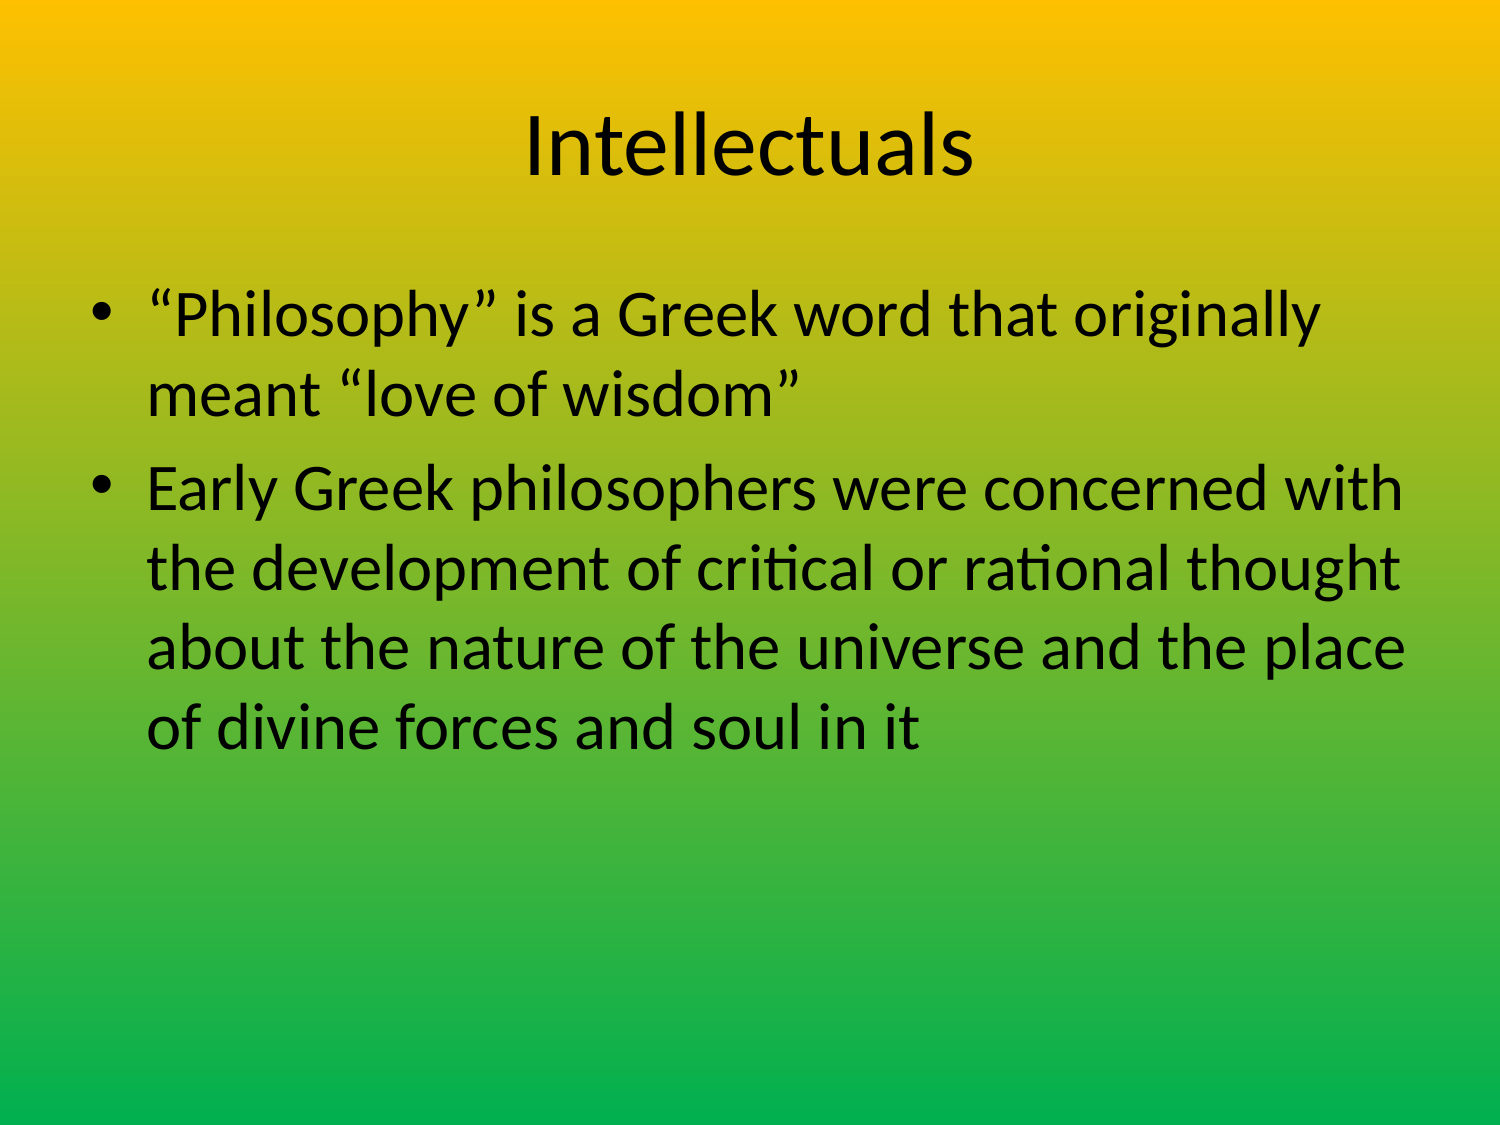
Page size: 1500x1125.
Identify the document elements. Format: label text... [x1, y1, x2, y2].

list “Philosophy” is a Greek word that originally meant “love of wisdom” Early Greek philosophers were concerned with the development of critical or rational thought about the nature of the universe and the place of divine forces and soul in it [75, 262, 1425, 1005]
title Intellectuals [75, 45, 1425, 233]
